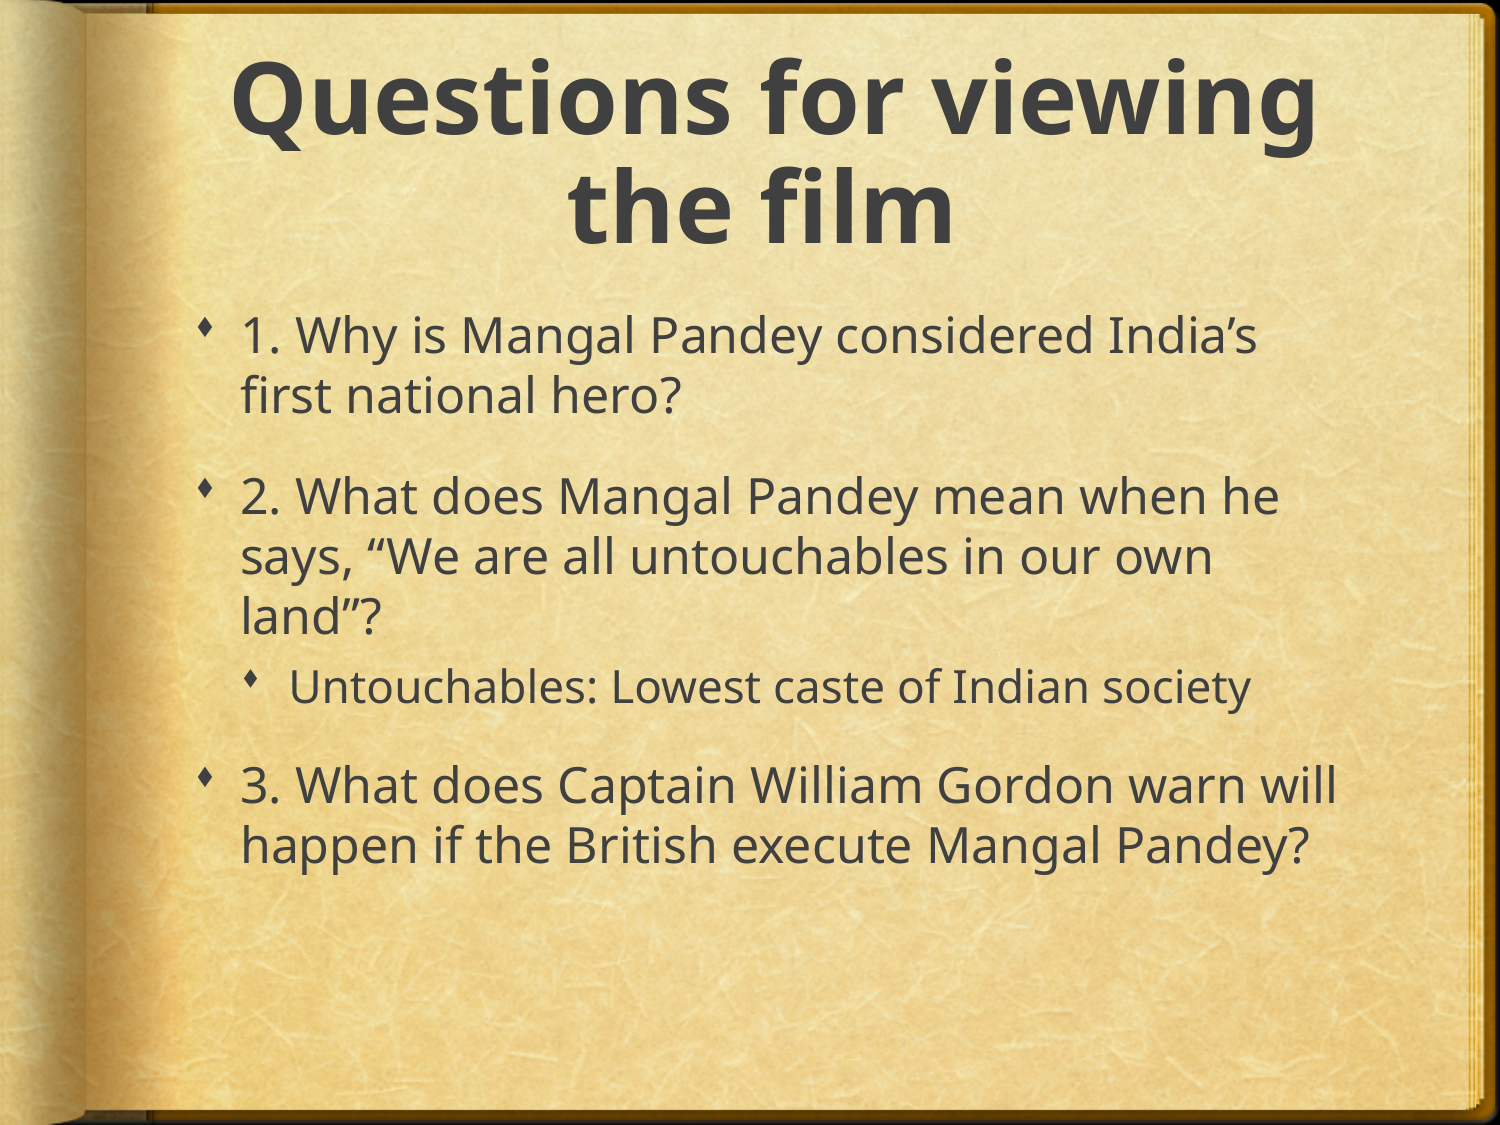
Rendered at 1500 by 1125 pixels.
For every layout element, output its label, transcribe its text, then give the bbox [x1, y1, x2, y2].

title Questions for viewing the film [178, 45, 1372, 265]
list 1. Why is Mangal Pandey considered India’s first national hero? 2. What does Mangal Pandey mean when he says, “We are all untouchables in our own land”? Untouchables: Lowest caste of Indian society 3. What does Captain William Gordon warn will happen if the British execute Mangal Pandey? [178, 295, 1372, 1005]
picture [0, 0, 1500, 1125]
